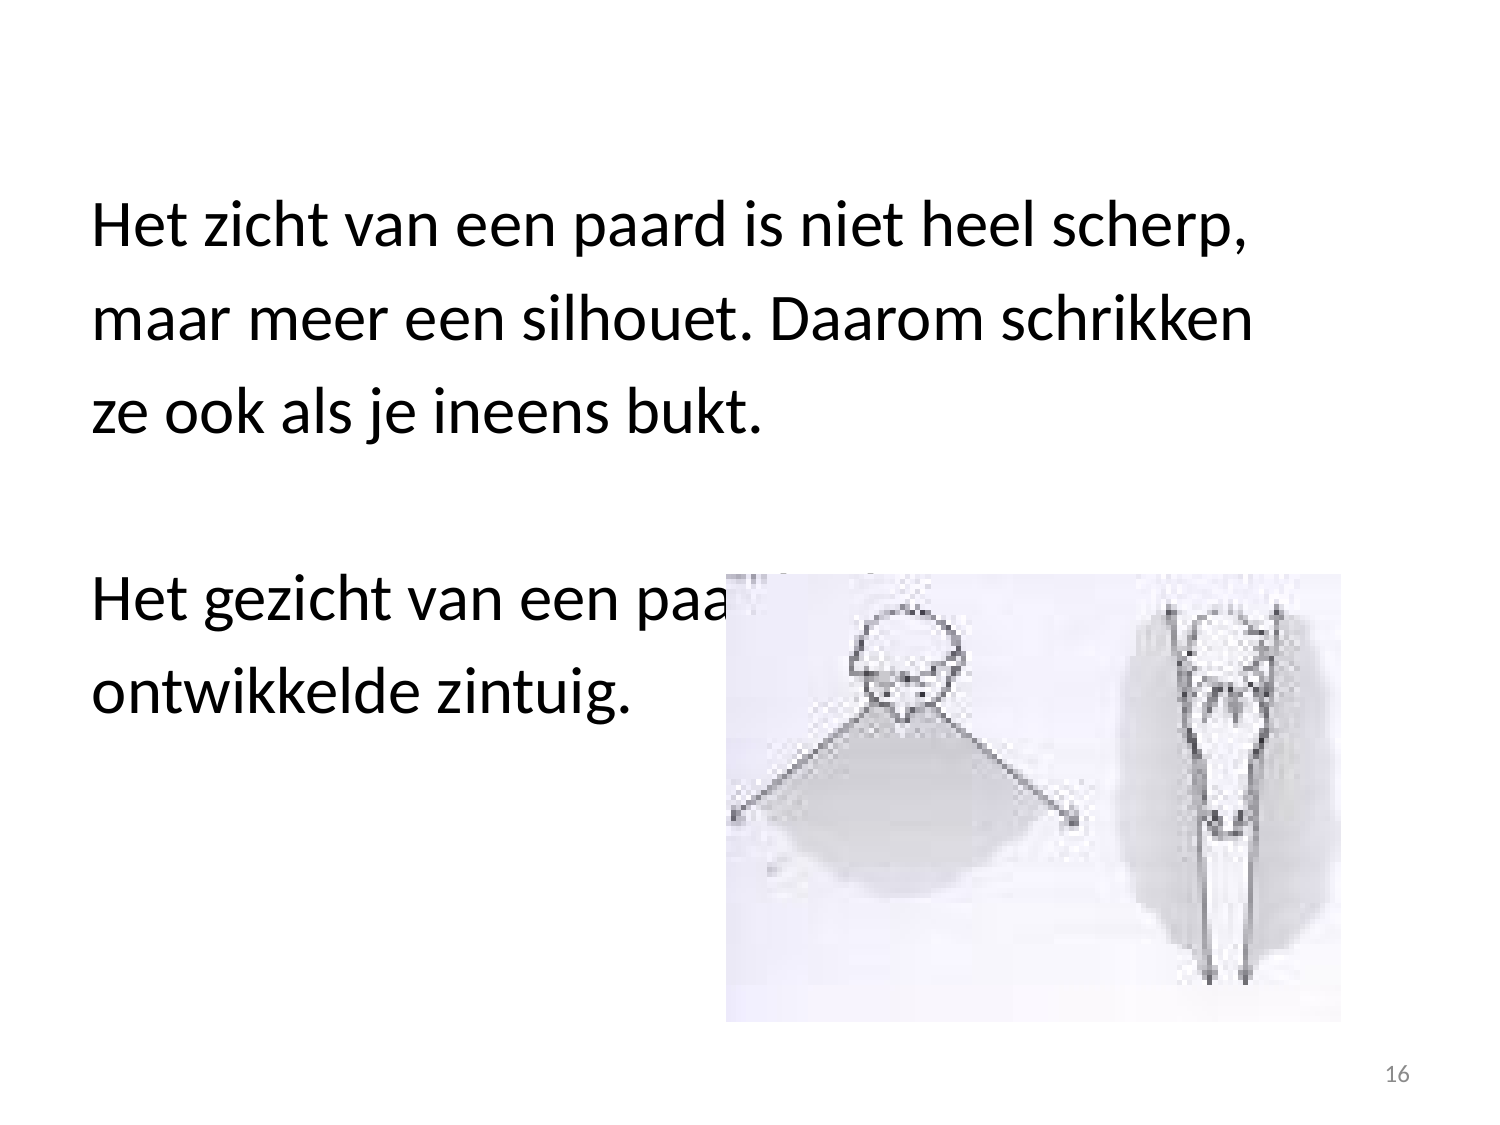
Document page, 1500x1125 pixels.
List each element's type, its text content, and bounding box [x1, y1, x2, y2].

list Het zicht van een paard is niet heel scherp, maar meer een silhouet. Daarom schrikken ze ook als je ineens bukt. Het gezicht van een paard is het minst ontwikkelde zintuig. [76, 172, 1427, 916]
slide_number 16 [1074, 1042, 1425, 1103]
picture [726, 573, 1342, 1022]
